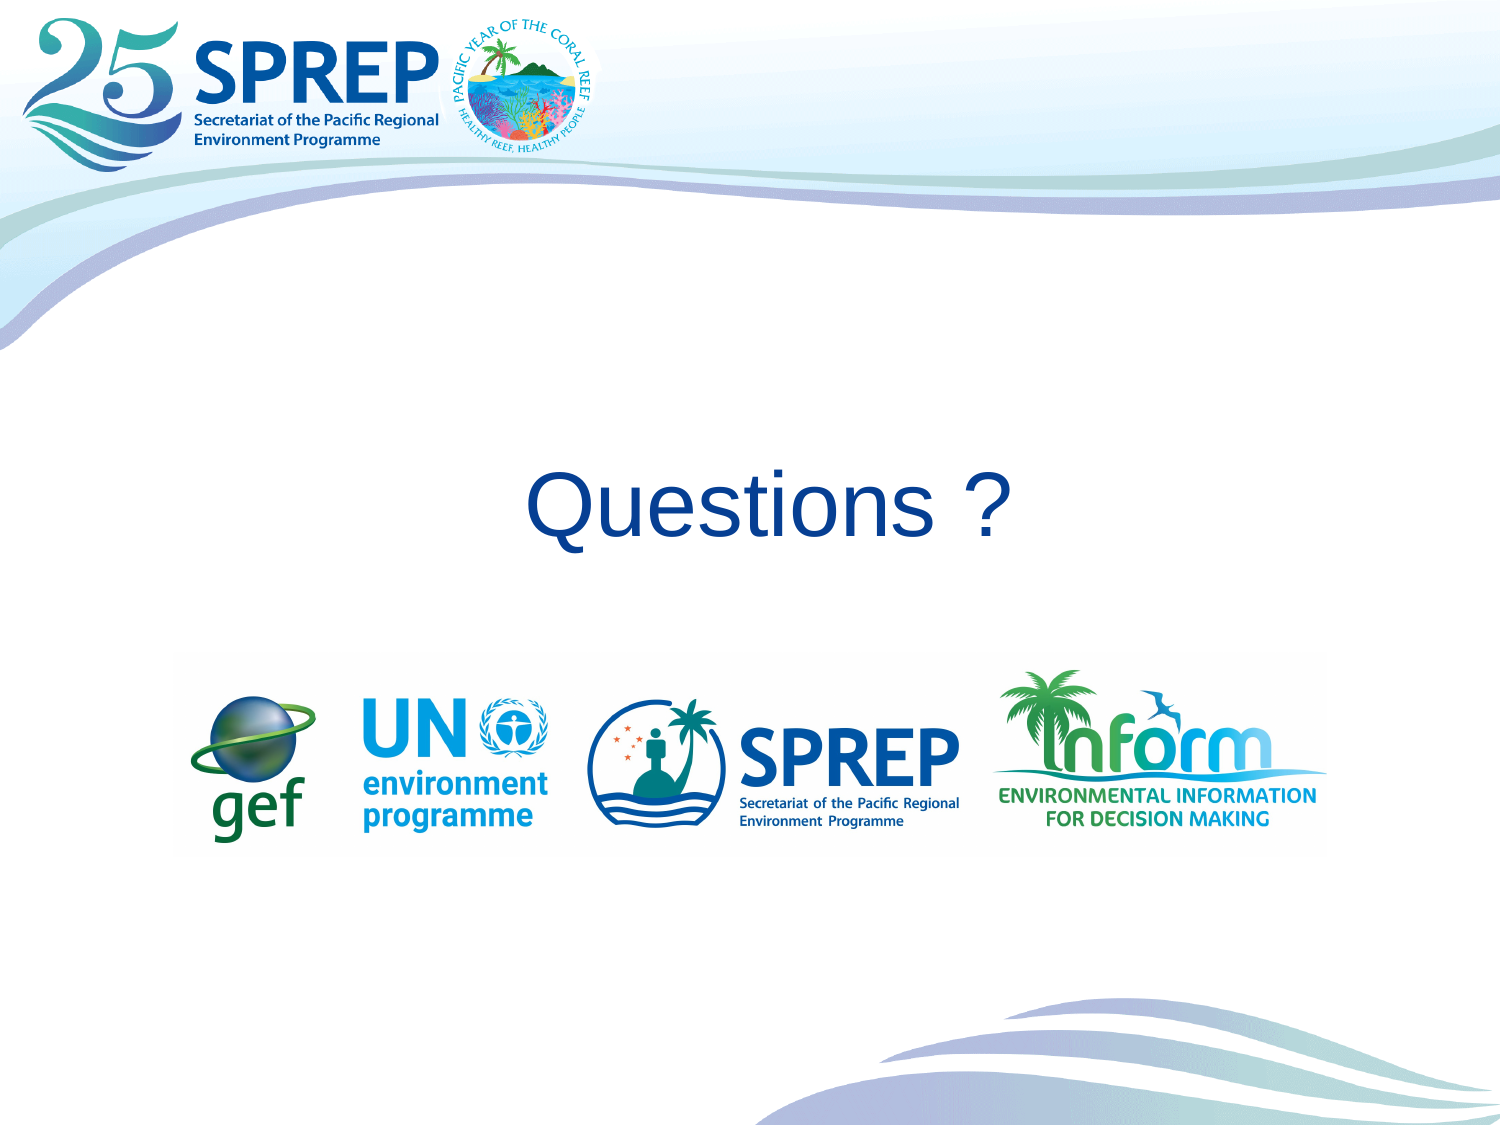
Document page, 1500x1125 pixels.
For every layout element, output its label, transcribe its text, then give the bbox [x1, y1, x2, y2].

title Questions ? [498, 397, 1040, 602]
picture [0, 0, 1500, 1125]
